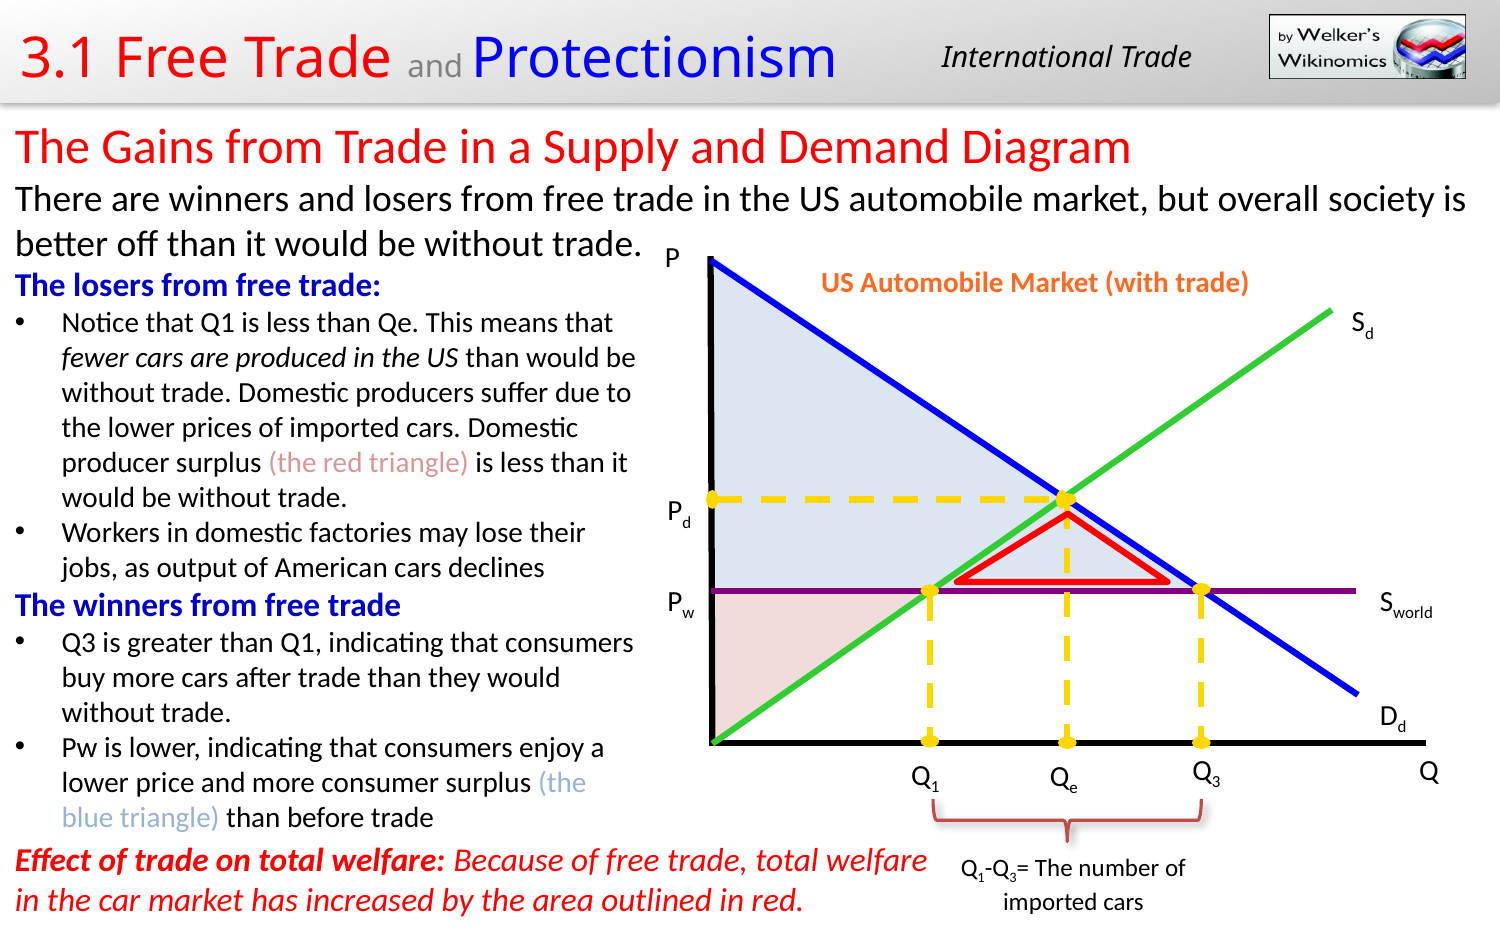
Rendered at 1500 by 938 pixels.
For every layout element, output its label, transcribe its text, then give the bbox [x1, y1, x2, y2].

text_box Effect of trade on total welfare: Because of free trade, total welfare in the car market has increased by the area outlined in red. [0, 831, 647, 926]
text_box The Gains from Trade in a Supply and Demand Diagram There are winners and losers from free trade in the US automobile market, but overall society is better off than it would be without trade. [0, 106, 1500, 256]
text_box International Trade [829, 30, 1313, 81]
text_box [649, 230, 1500, 920]
picture [1269, 14, 1466, 79]
text_box The losers from free trade: Notice that Q1 is less than Qe. This means that fewer cars are produced in the US than would be without trade. Domestic producers suffer due to the lower prices of imported cars. Domestic producer surplus (the red triangle) is less than it would be without trade. Workers in domestic factories may lose their jobs, as output of American cars declines The winners from free trade Q3 is greater than Q1, indicating that consumers buy more cars after trade than they would without trade. Pw is lower, indicating that consumers enjoy a lower price and more consumer surplus (the blue triangle) than before trade [0, 256, 644, 831]
